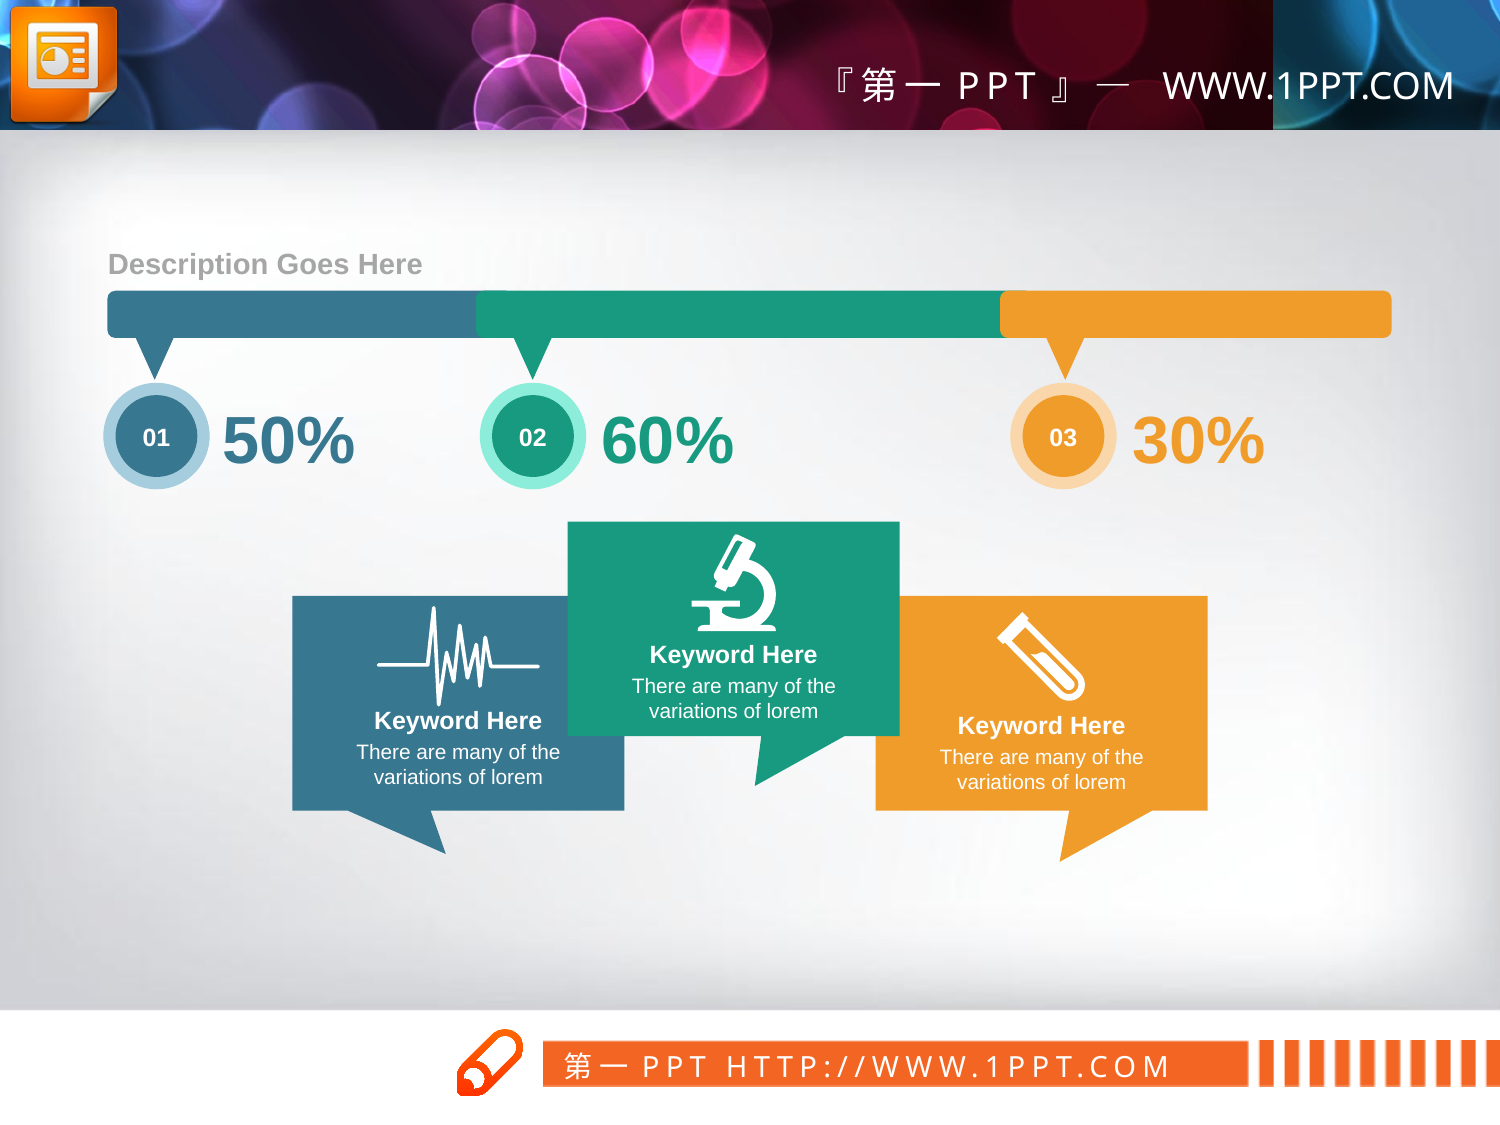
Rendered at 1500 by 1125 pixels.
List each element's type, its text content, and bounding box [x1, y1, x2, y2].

text_box [135, 338, 174, 380]
text_box [475, 290, 1006, 338]
text_box [1046, 338, 1085, 380]
text_box [107, 290, 482, 338]
text_box Keyword Here There are many of the variations of lorem [909, 702, 1174, 802]
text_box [479, 382, 587, 490]
text_box [691, 534, 776, 630]
text_box [376, 605, 540, 697]
text_box [513, 338, 552, 380]
text_box [1000, 290, 1392, 338]
text_box Keyword Here There are many of the variations of lorem [601, 630, 866, 730]
text_box 50% [222, 396, 356, 477]
picture [543, 1040, 1500, 1087]
text_box Description Goes Here [107, 245, 424, 281]
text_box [996, 611, 1087, 703]
text_box [875, 595, 1208, 862]
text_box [103, 382, 210, 490]
picture [0, 0, 1500, 1012]
text_box Keyword Here There are many of the variations of lorem [326, 697, 591, 796]
text_box 60% [601, 396, 735, 477]
text_box 30% [1132, 396, 1267, 477]
text_box [292, 595, 625, 854]
text_box [567, 521, 900, 787]
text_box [1010, 382, 1117, 490]
